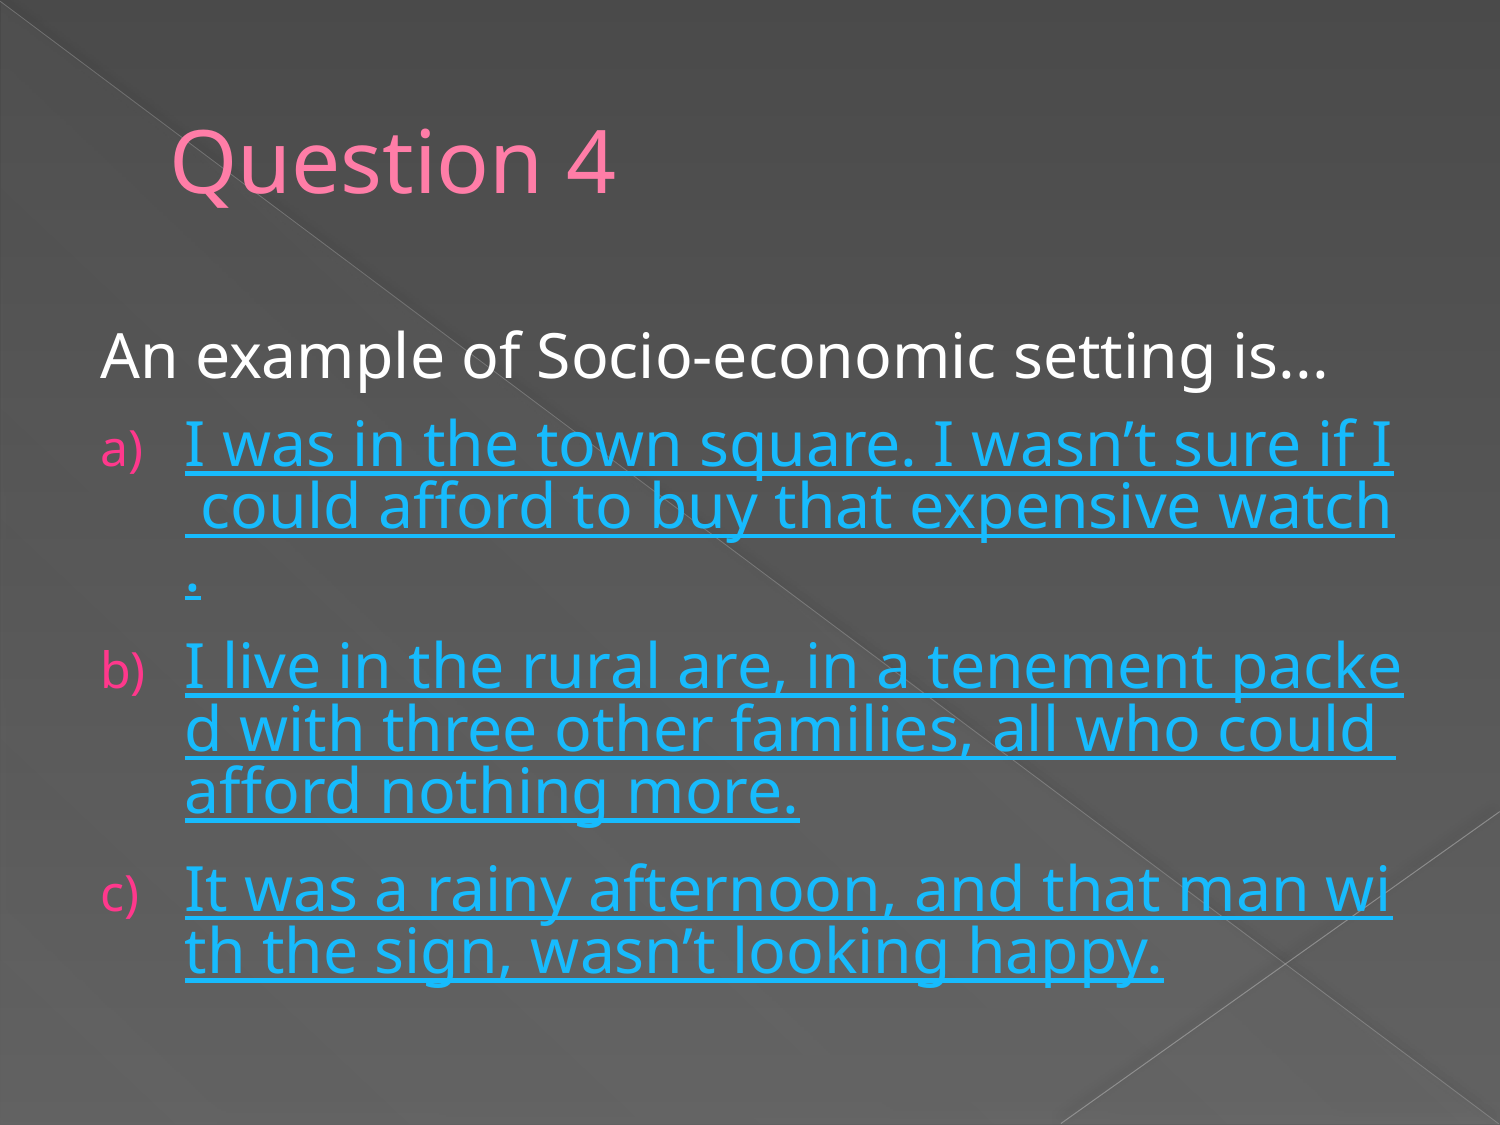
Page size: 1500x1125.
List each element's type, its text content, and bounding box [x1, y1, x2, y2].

title Question 4 [75, 43, 1425, 274]
list An example of Socio-economic setting is... I was in the town square. I wasn’t sure if I could afford to buy that expensive watch. I live in the rural are, in a tenement packed with three other families, all who could afford nothing more. It was a rainy afternoon, and that man with the sign, wasn’t looking happy. [75, 308, 1425, 1059]
